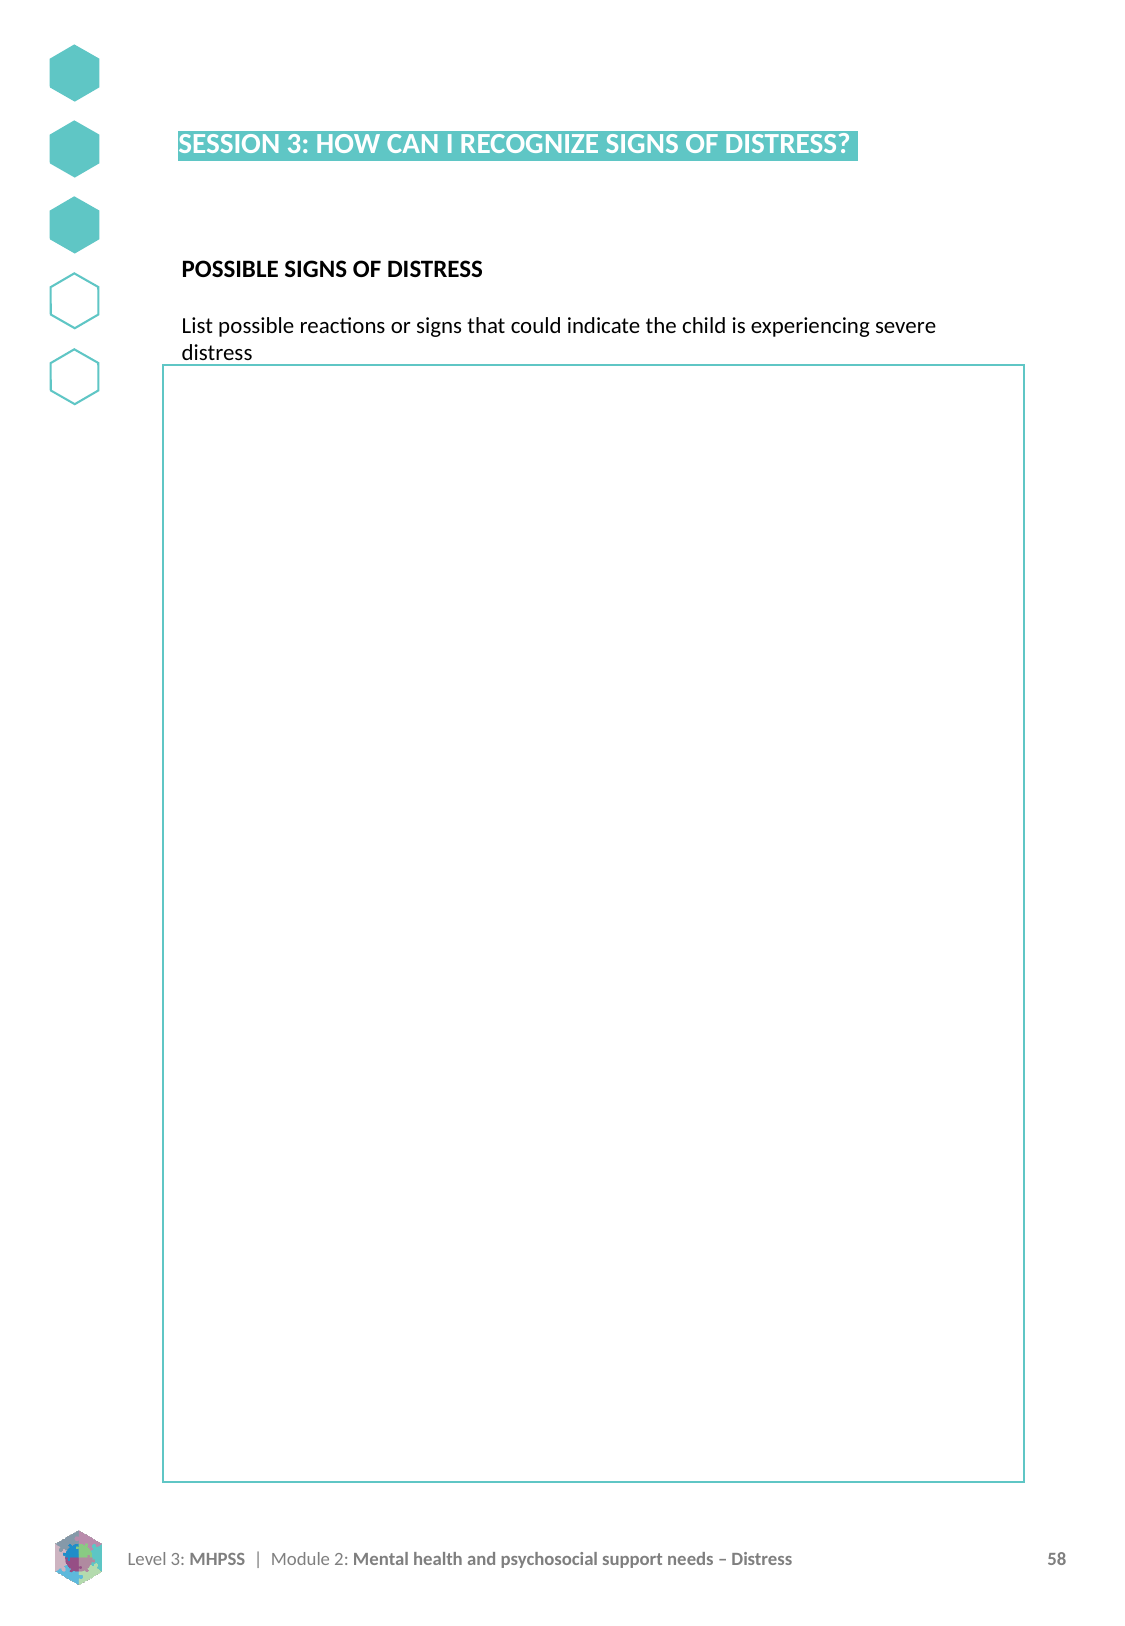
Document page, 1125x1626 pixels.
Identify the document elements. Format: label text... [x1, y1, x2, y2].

text_box [163, 365, 1025, 1483]
text_box [50, 273, 99, 329]
text_box [50, 197, 99, 253]
text_box POSSIBLE SIGNS OF DISTRESS [166, 244, 1028, 290]
picture [55, 1530, 102, 1585]
text_box [50, 121, 99, 177]
text_box [50, 45, 99, 101]
text_box List possible reactions or signs that could indicate the child is experiencing severe distress [166, 303, 1028, 373]
text_box [50, 349, 99, 405]
text_box SESSION 3: HOW CAN I RECOGNIZE SIGNS OF DISTRESS? [163, 116, 1026, 167]
